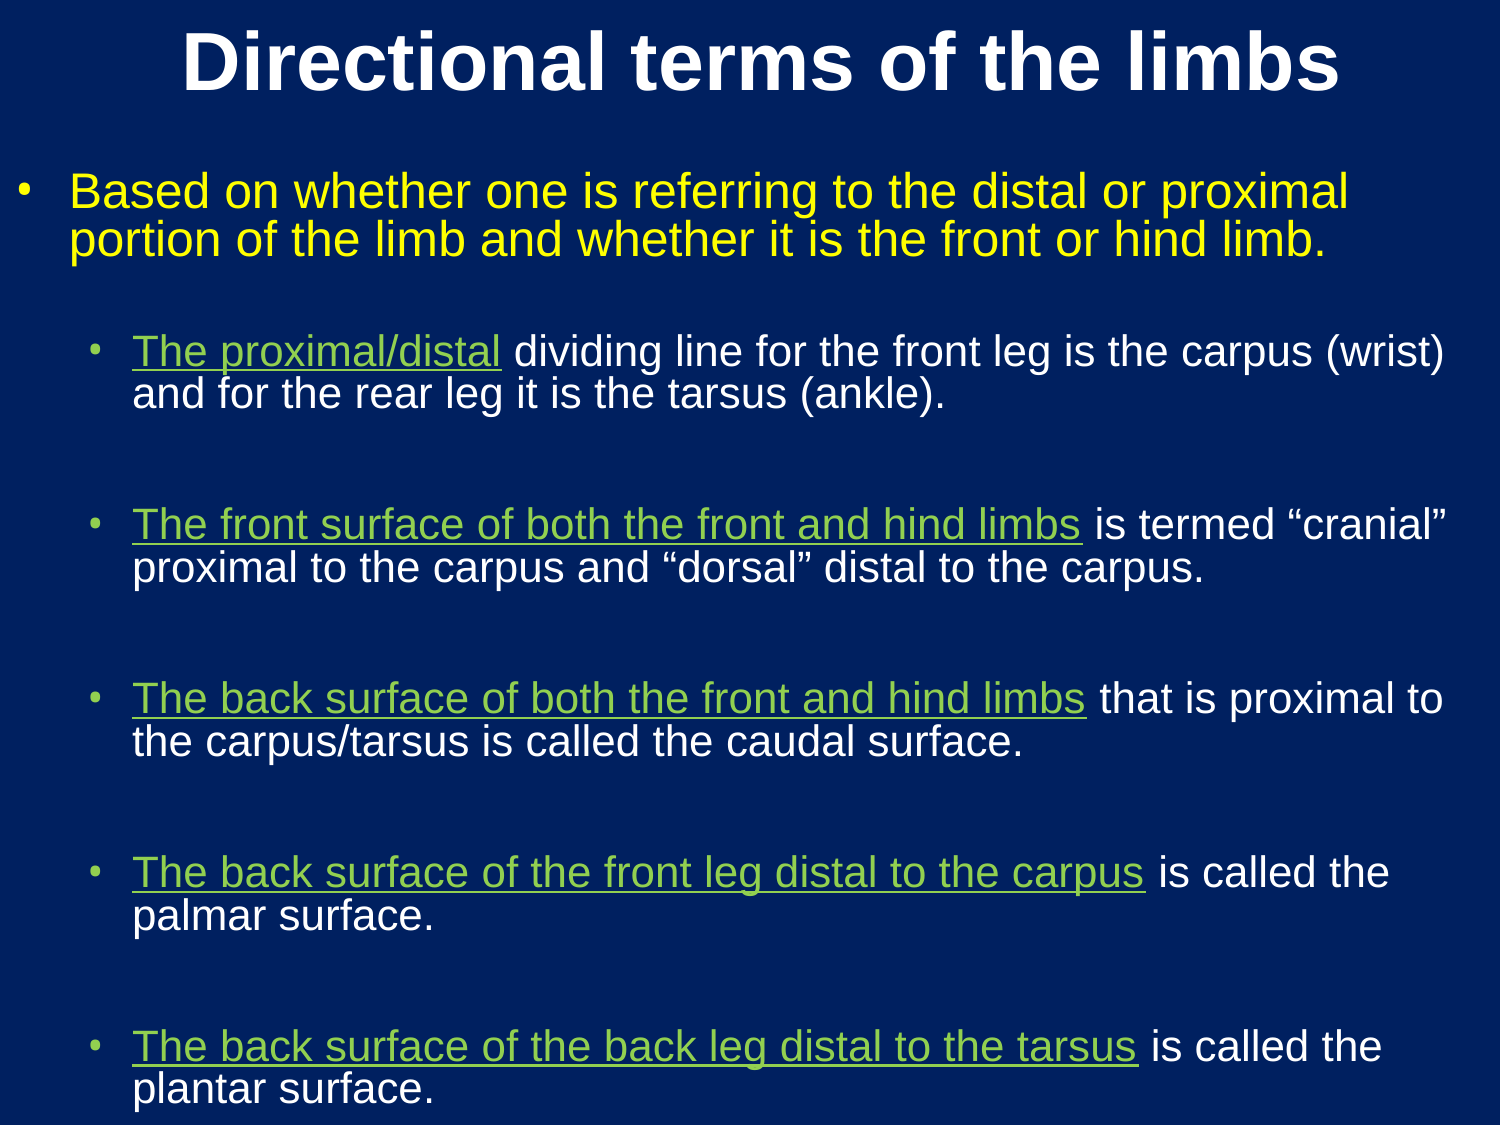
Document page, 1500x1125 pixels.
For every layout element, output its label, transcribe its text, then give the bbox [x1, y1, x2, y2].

title Directional terms of the limbs [75, 0, 1450, 115]
list Based on whether one is referring to the distal or proximal portion of the limb and whether it is the front or hind limb. The proximal/distal dividing line for the front leg is the carpus (wrist) and for the rear leg it is the tarsus (ankle). The front surface of both the front and hind limbs is termed “cranial” proximal to the carpus and “dorsal” distal to the carpus. The back surface of both the front and hind limbs that is proximal to the carpus/tarsus is called the caudal surface. The back surface of the front leg distal to the carpus is called the palmar surface. The back surface of the back leg distal to the tarsus is called the plantar surface. [0, 162, 1500, 1125]
